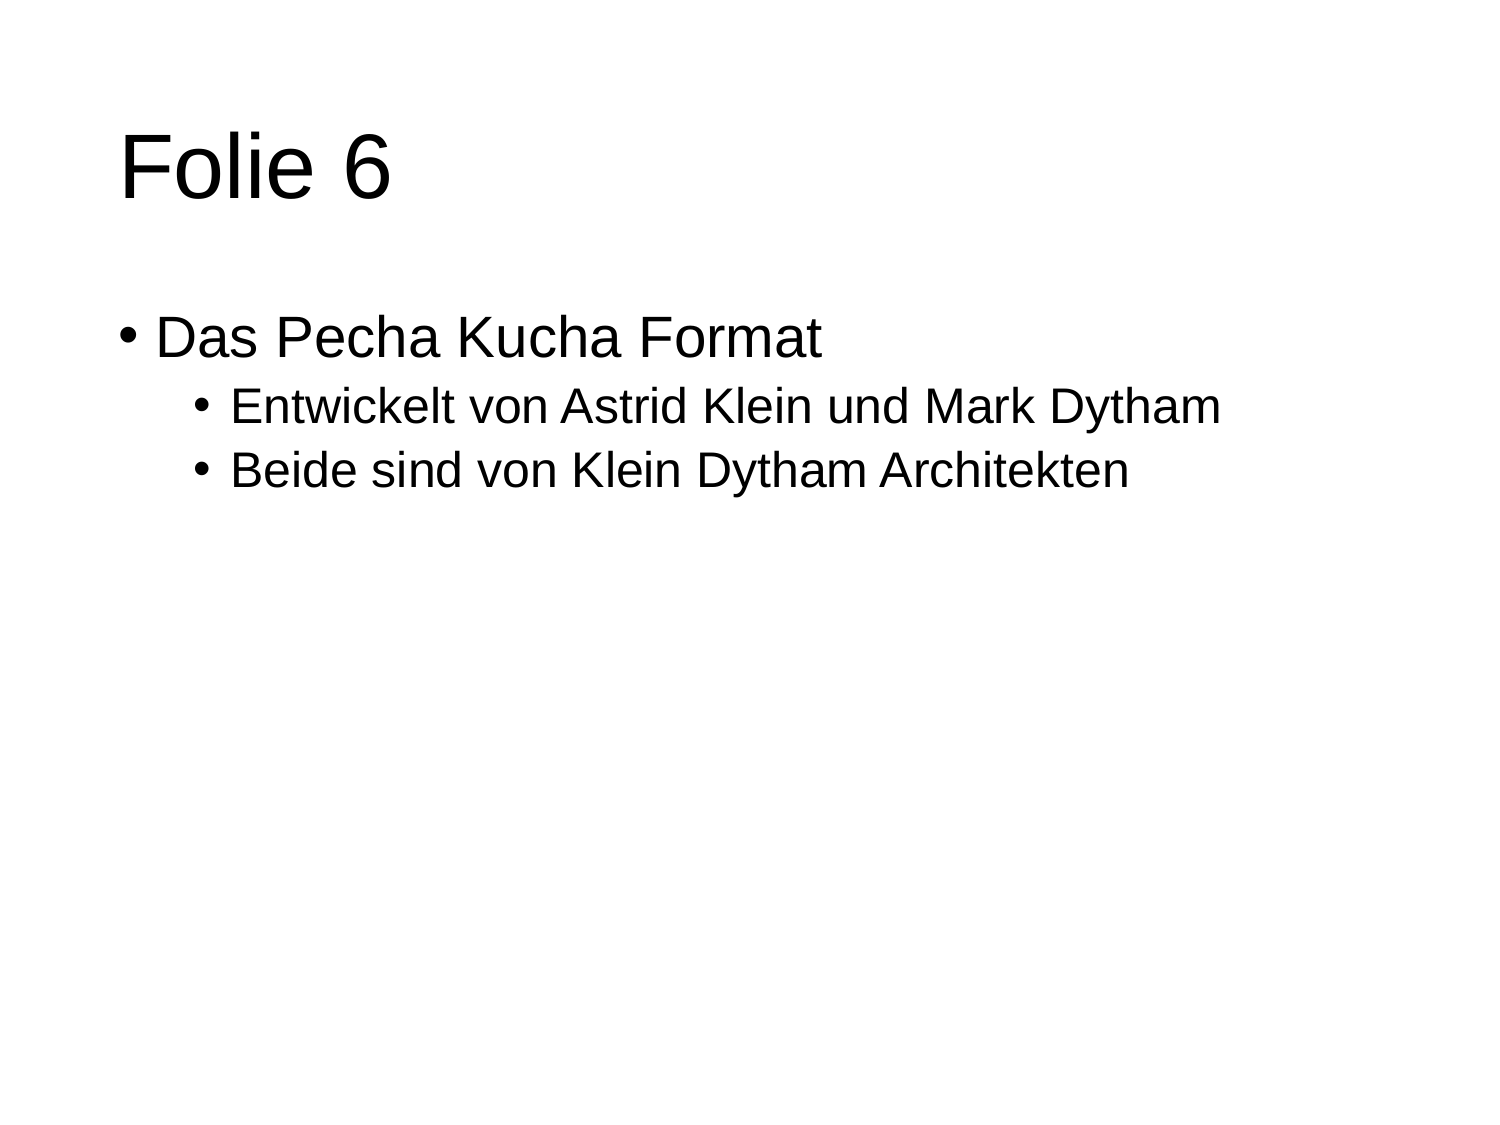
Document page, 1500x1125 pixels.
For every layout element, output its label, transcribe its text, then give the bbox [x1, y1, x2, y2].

list Das Pecha Kucha Format Entwickelt von Astrid Klein und Mark Dytham Beide sind von Klein Dytham Architekten [103, 299, 1397, 1014]
title Folie 6 [103, 59, 1397, 278]
